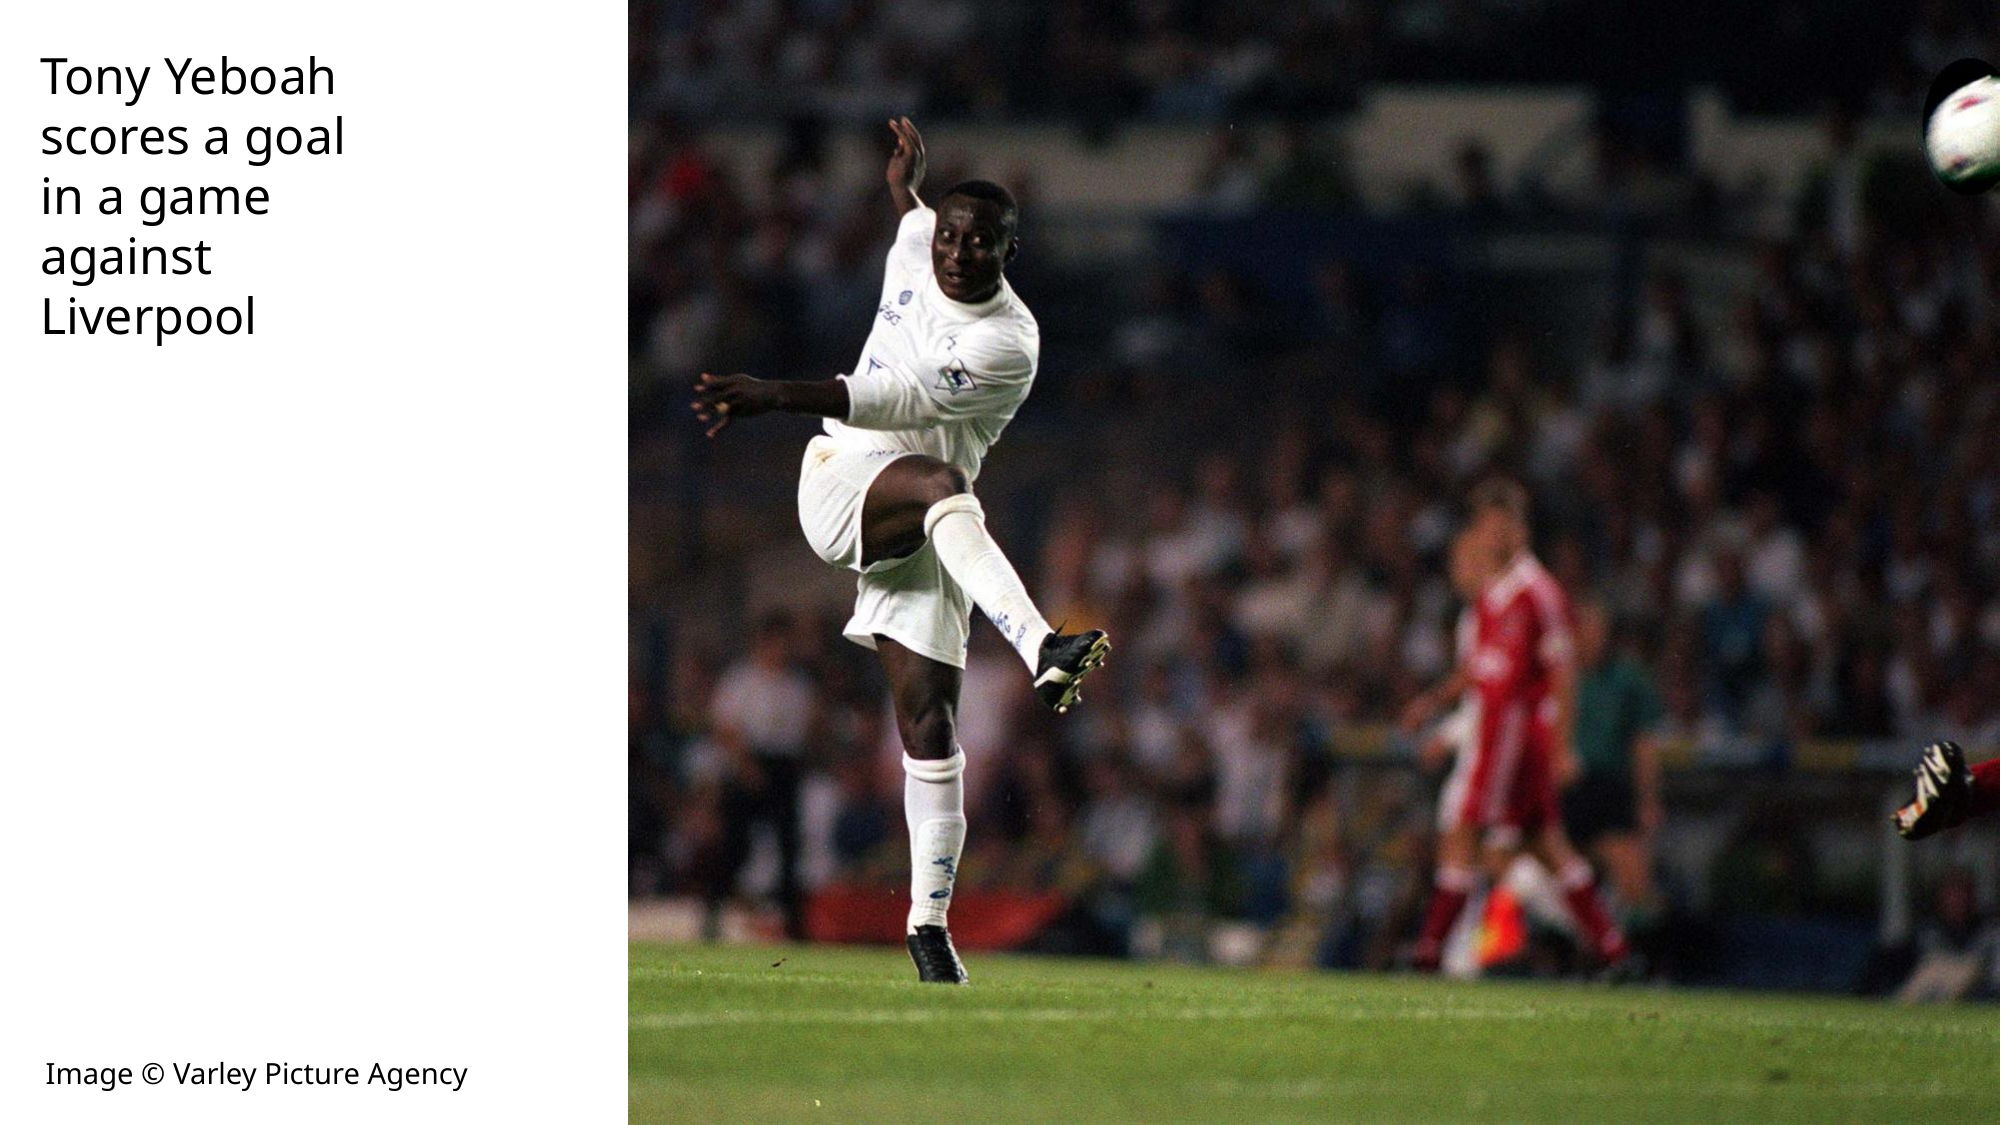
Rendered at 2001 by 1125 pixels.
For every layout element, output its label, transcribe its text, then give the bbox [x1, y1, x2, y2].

text_box Tony Yeboah scores a goal in a game against Liverpool [25, 36, 418, 352]
picture [628, 0, 2000, 1125]
text_box Image © Varley Picture Agency [30, 1047, 628, 1098]
